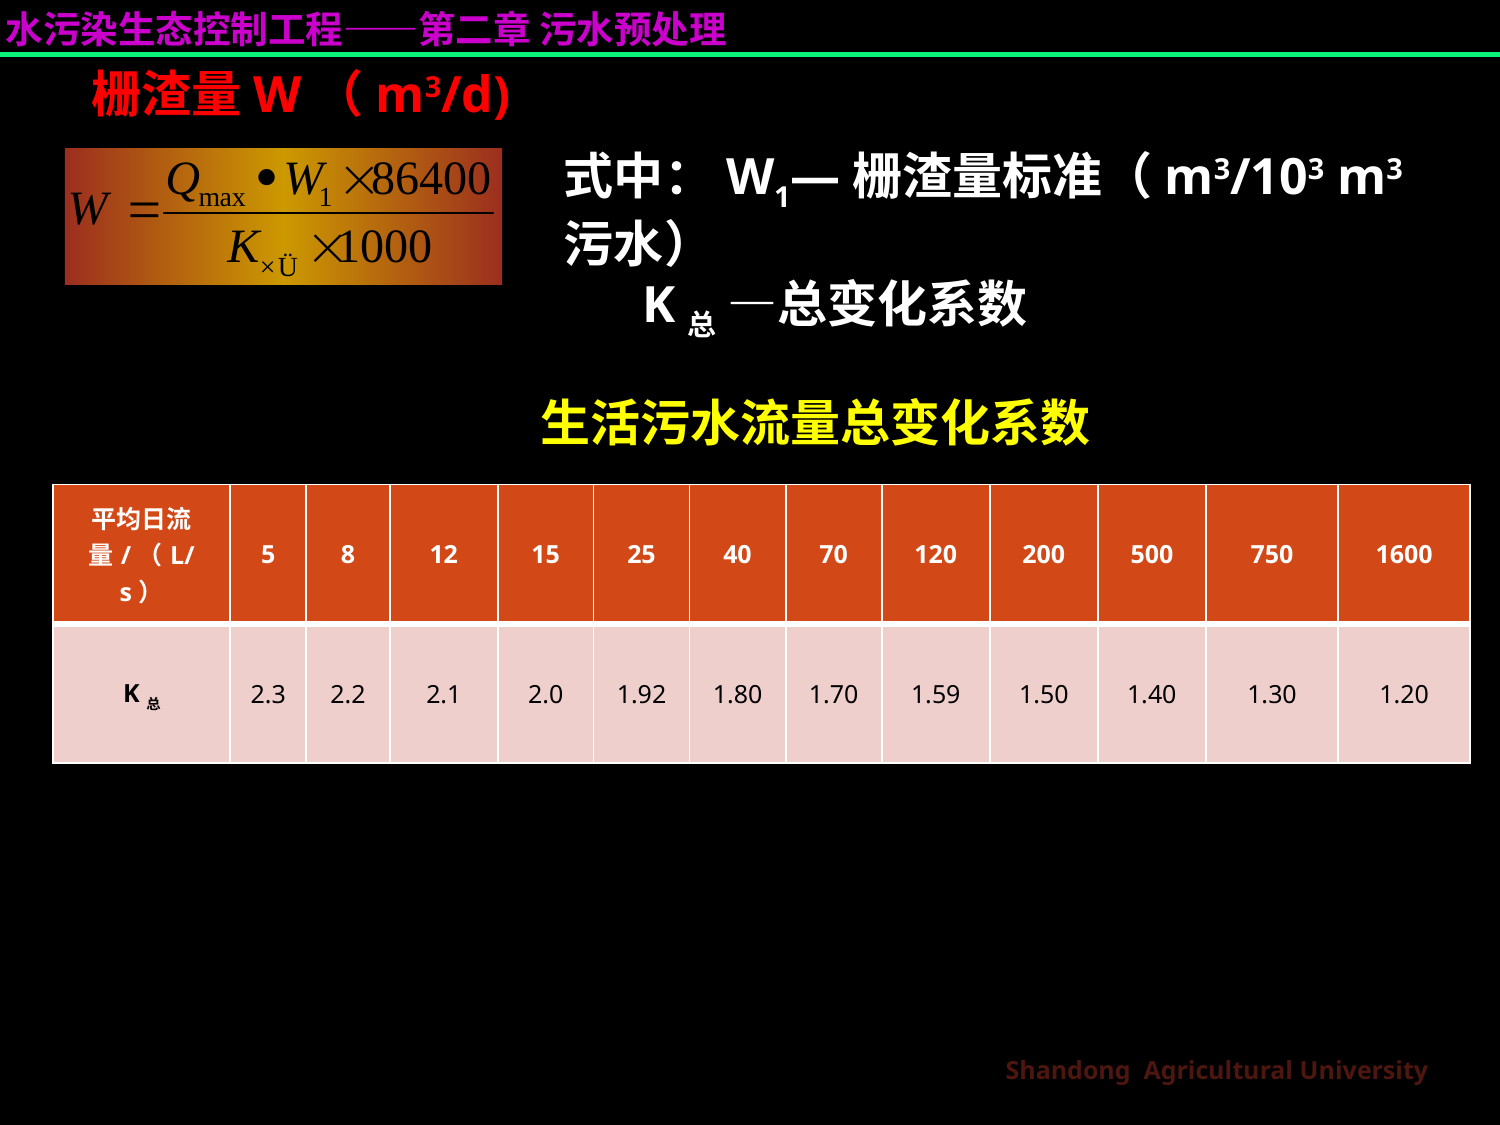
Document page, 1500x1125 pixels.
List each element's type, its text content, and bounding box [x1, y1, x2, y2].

table_header 12 [391, 485, 497, 621]
table_header 40 [690, 485, 785, 621]
table_header 1600 [1339, 485, 1469, 621]
table_header 5 [231, 485, 305, 621]
table_header 8 [307, 485, 389, 621]
text_box 栅渣量W（m3/d) [76, 54, 585, 130]
table_cell 2.2 [307, 627, 389, 762]
table_header 70 [787, 485, 881, 621]
table_header 平均日流量/（L/s） [54, 485, 229, 621]
table_cell 1.70 [787, 627, 881, 762]
table_header 500 [1099, 485, 1205, 621]
table_header 200 [991, 485, 1097, 621]
table_cell 1.92 [594, 627, 689, 762]
table_cell 1.50 [991, 627, 1097, 762]
table_cell 2.1 [391, 627, 497, 762]
table_cell 1.59 [883, 627, 989, 762]
table_cell 2.3 [231, 627, 305, 762]
table_cell 1.80 [690, 627, 785, 762]
text_box 式中：W1—栅渣量标准（m3/103 m3污水） K总 —总变化系数 [549, 137, 1459, 349]
table_header 25 [594, 485, 689, 621]
table_cell K总 [54, 627, 229, 762]
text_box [64, 148, 503, 286]
table_header 750 [1207, 485, 1337, 621]
table_cell 1.20 [1339, 627, 1469, 762]
table_cell 1.30 [1207, 627, 1337, 762]
text_box 生活污水流量总变化系数 [360, 384, 1270, 460]
table_header 15 [499, 485, 593, 621]
table_cell 2.0 [499, 627, 593, 762]
table_cell 1.40 [1099, 627, 1205, 762]
table_header 120 [883, 485, 989, 621]
